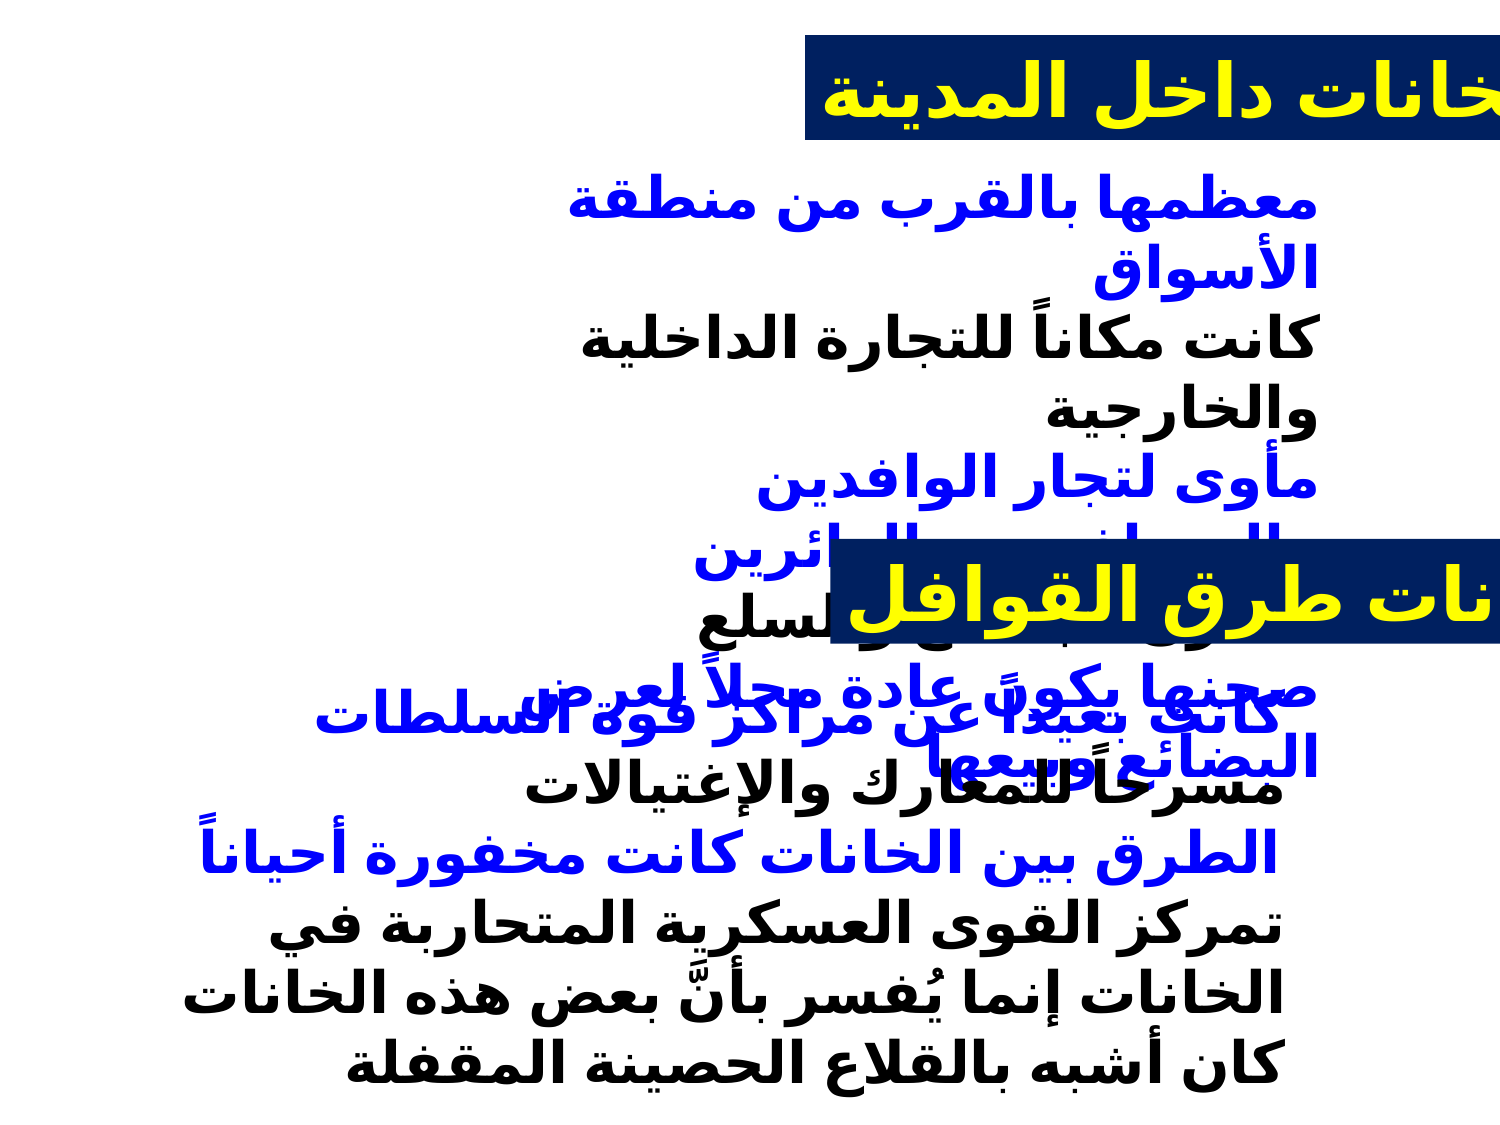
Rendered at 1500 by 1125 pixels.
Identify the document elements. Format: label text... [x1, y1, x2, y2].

text_box الخانات داخل المدينة [805, 35, 1500, 140]
text_box خانات طرق القوافل [830, 538, 1500, 644]
text_box معظمها بالقرب من منطقة الأسواق كانت مكاناً للتجارة الداخلية والخارجية مأوى لتجار الوافدين والمسافرين والزائرين مخازن للبضائع والسلع صحنها يكون عادة محلاً لعرض البضائع وبيعها [421, 152, 1336, 797]
text_box كانت بعيداً عن مراكز قوة السلطات مسرحاً للمعارك والإغتيالات الطرق بين الخانات كانت مخفورة أحياناً تمركز القوى العسكرية المتحاربة في الخانات إنما يُفسر بأنَّ بعض هذه الخانات كان أشبه بالقلاع الحصينة المقفلة [164, 667, 1301, 1103]
